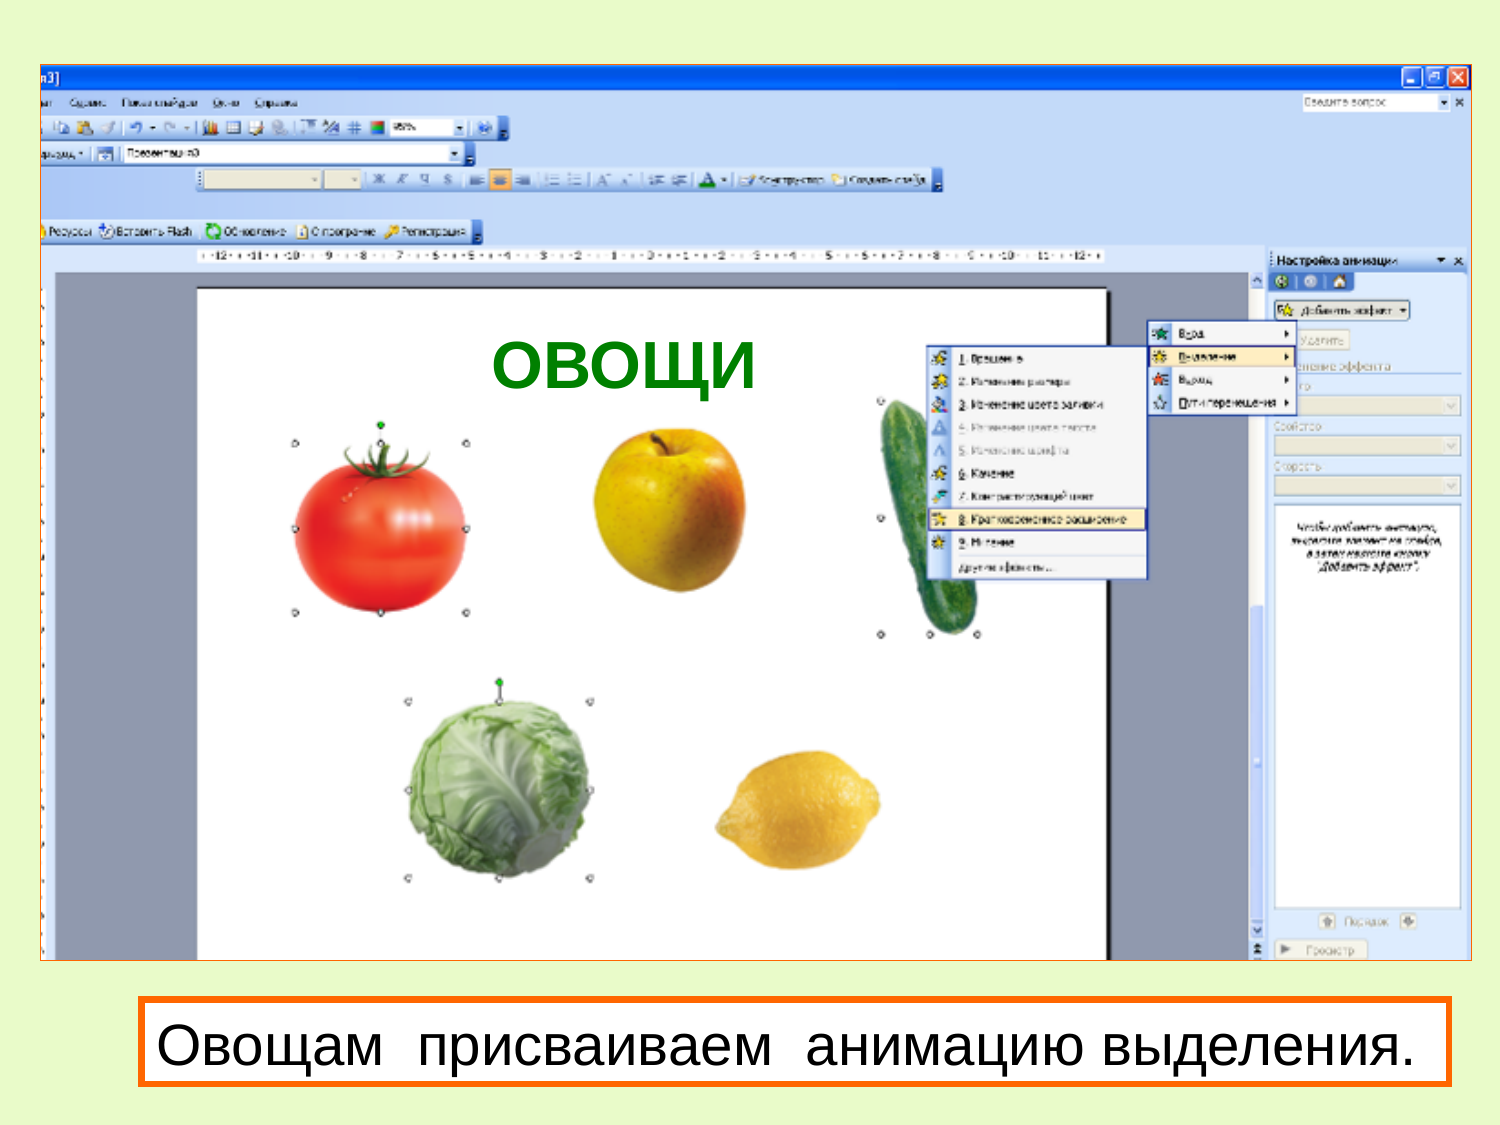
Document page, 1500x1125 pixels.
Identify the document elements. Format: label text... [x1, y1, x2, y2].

text_box Овощам присваиваем анимацию выделения. [141, 999, 1449, 1085]
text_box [41, 65, 1471, 960]
